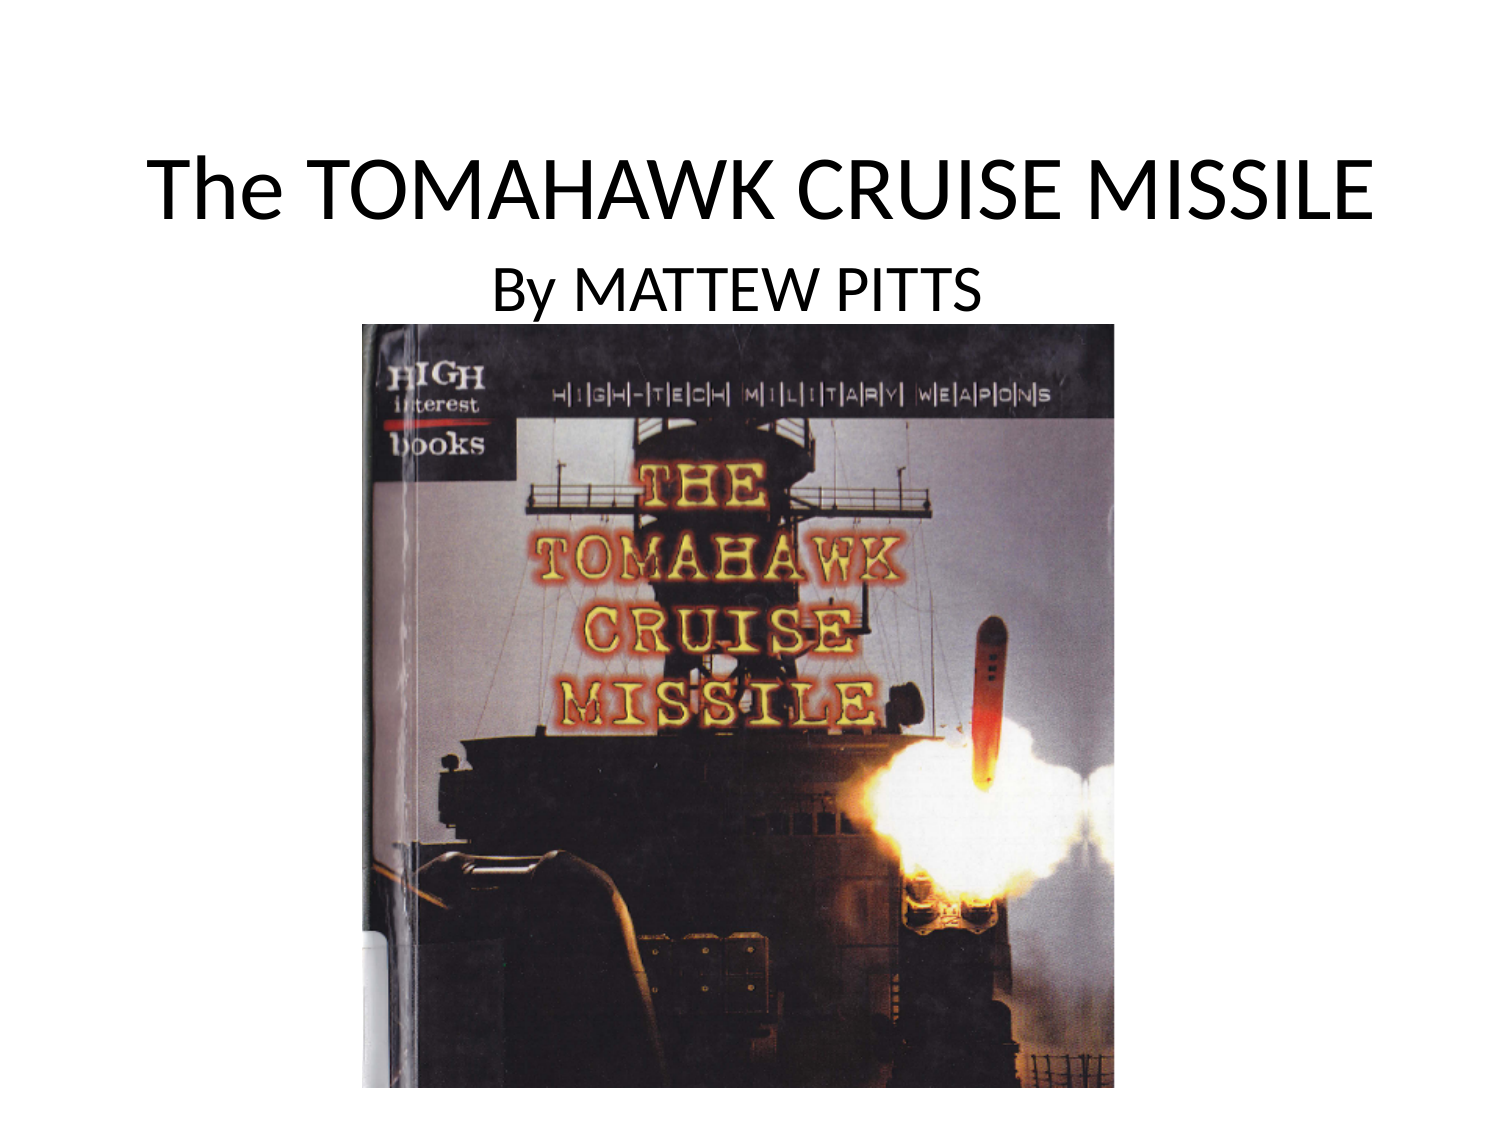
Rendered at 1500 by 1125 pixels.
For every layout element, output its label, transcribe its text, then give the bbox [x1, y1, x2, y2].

title The TOMAHAWK CRUISE MISSILE [125, 62, 1400, 304]
picture [362, 324, 1116, 1088]
subtitle By MATTEW PITTS [212, 237, 1263, 525]
